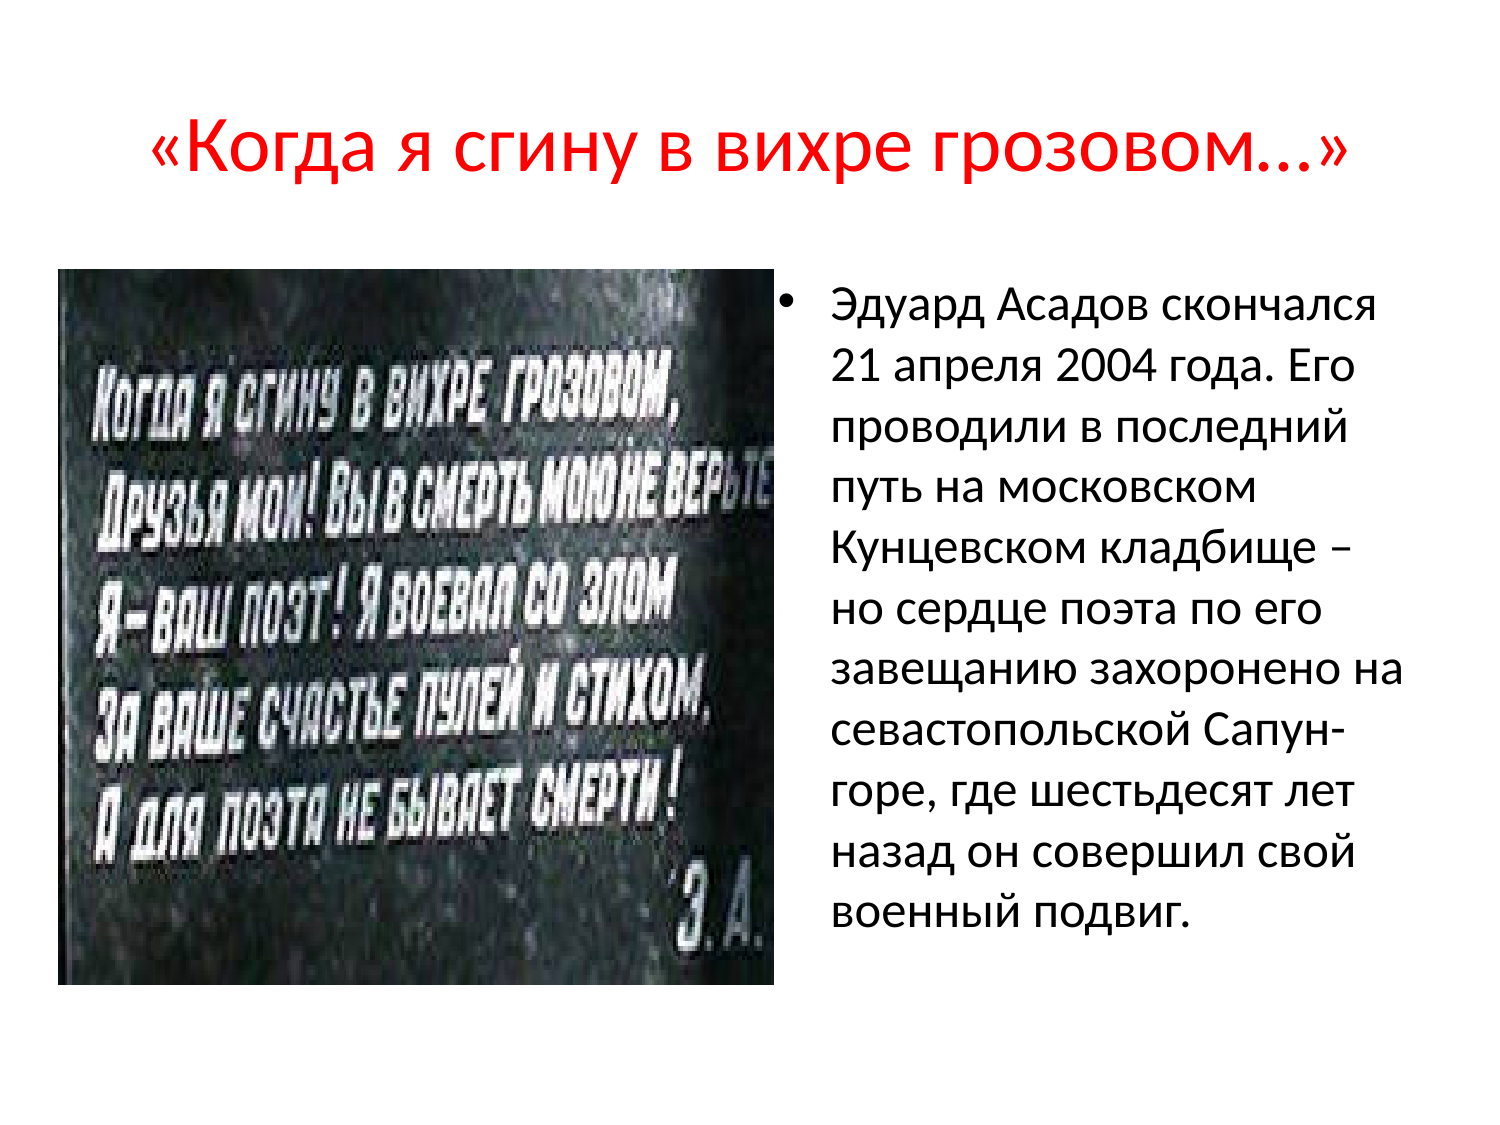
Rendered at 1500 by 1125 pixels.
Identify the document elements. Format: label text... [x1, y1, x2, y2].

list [58, 269, 774, 985]
title «Когда я сгину в вихре грозовом…» [75, 45, 1425, 233]
list Эдуард Асадов скончался 21 апреля 2004 года. Его проводили в последний путь на московском Кунцевском кладбище – но сердце поэта по его завещанию захоронено на севастопольской Сапун-горе, где шестьдесят лет назад он совершил свой военный подвиг. [762, 262, 1425, 1005]
